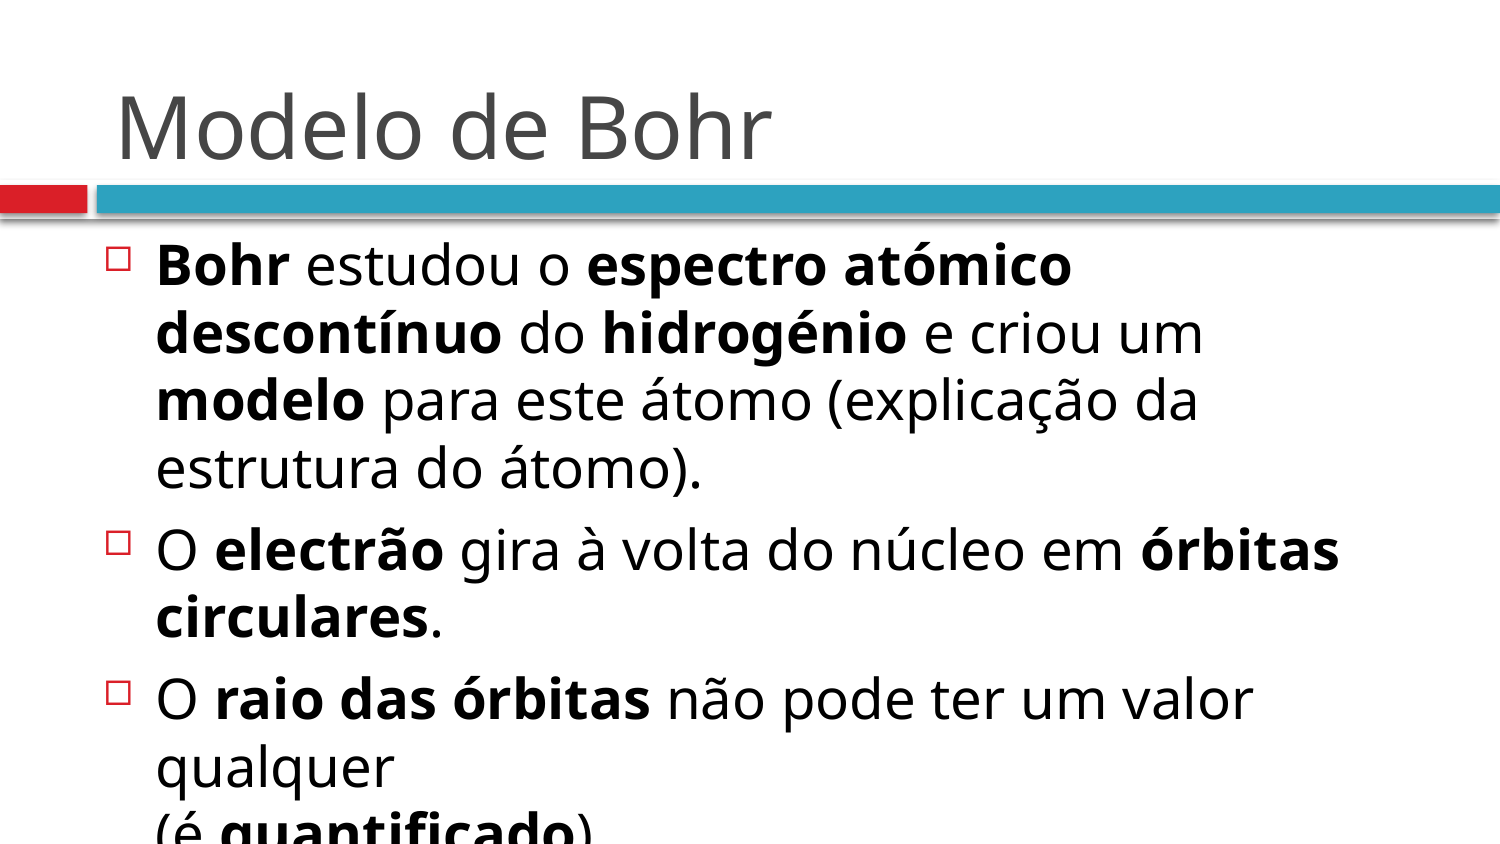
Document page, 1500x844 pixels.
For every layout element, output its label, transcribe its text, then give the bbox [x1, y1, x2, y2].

title Modelo de Bohr [99, 19, 1438, 185]
list Bohr estudou o espectro atómico descontínuo do hidrogénio e criou um modelo para este átomo (explicação da estrutura do átomo). O electrão gira à volta do núcleo em órbitas circulares. O raio das órbitas não pode ter um valor qualquer (é quantificado). Cada órbita corresponde a um nível de energia. [88, 221, 1436, 759]
